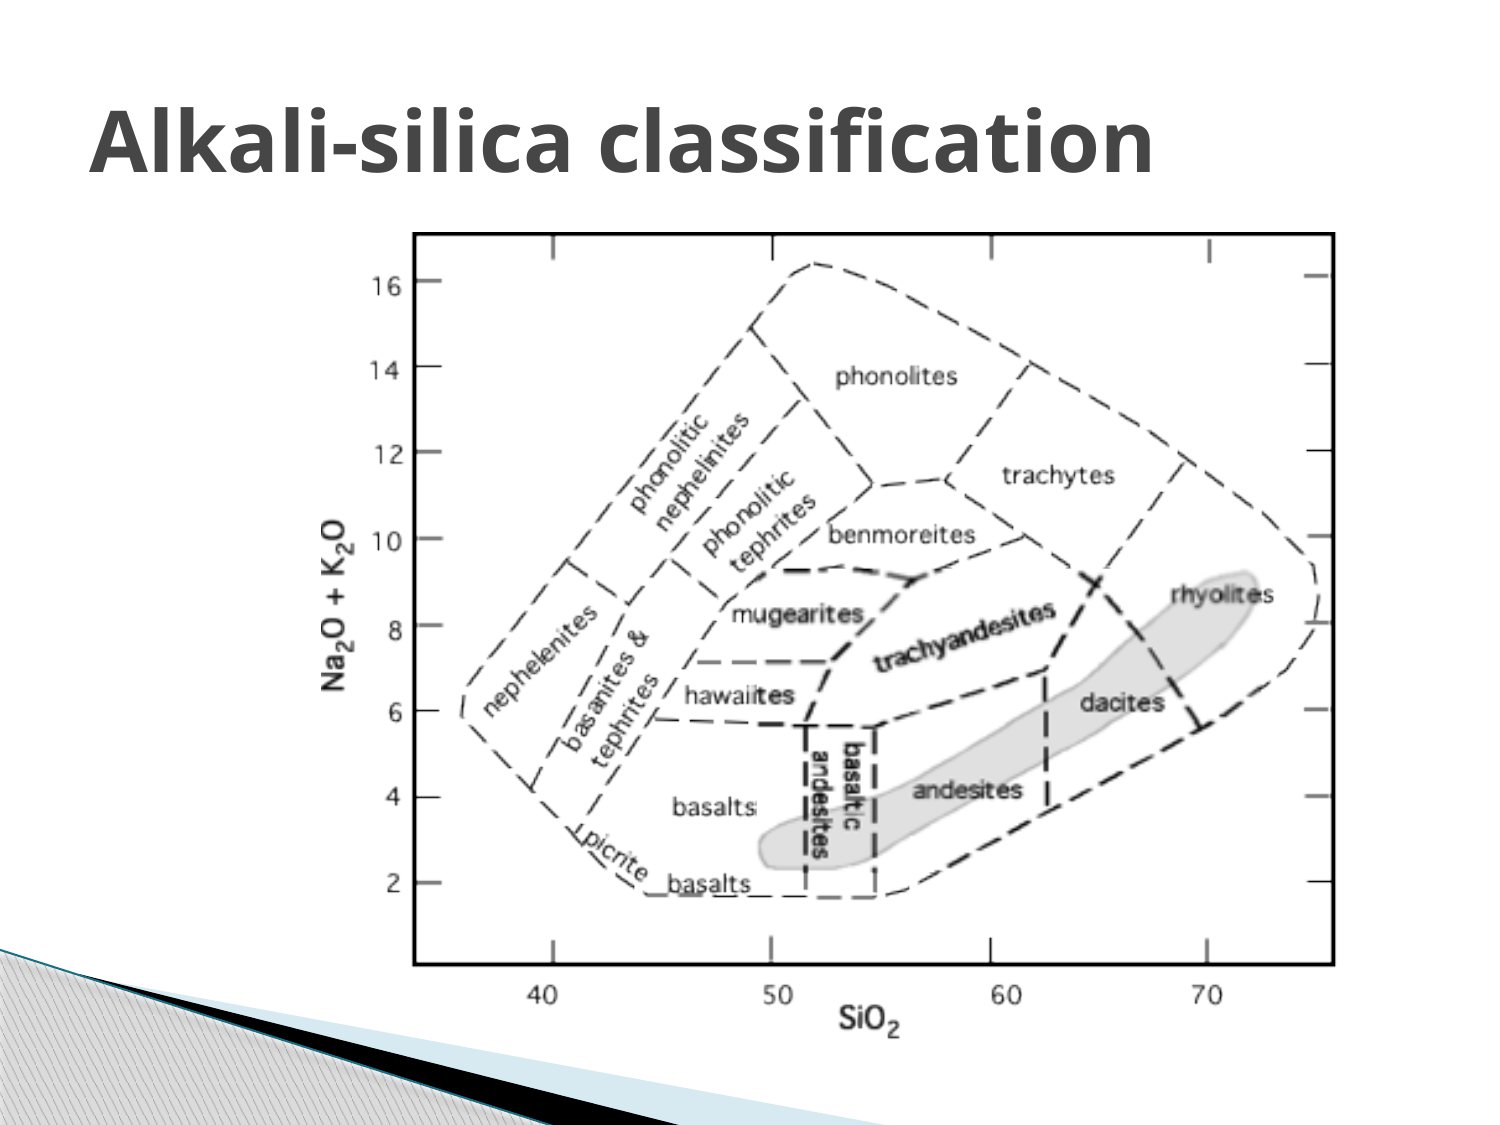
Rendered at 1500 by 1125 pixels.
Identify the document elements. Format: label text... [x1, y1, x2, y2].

picture [321, 232, 1339, 1047]
title Alkali-silica classification [75, 45, 1425, 233]
